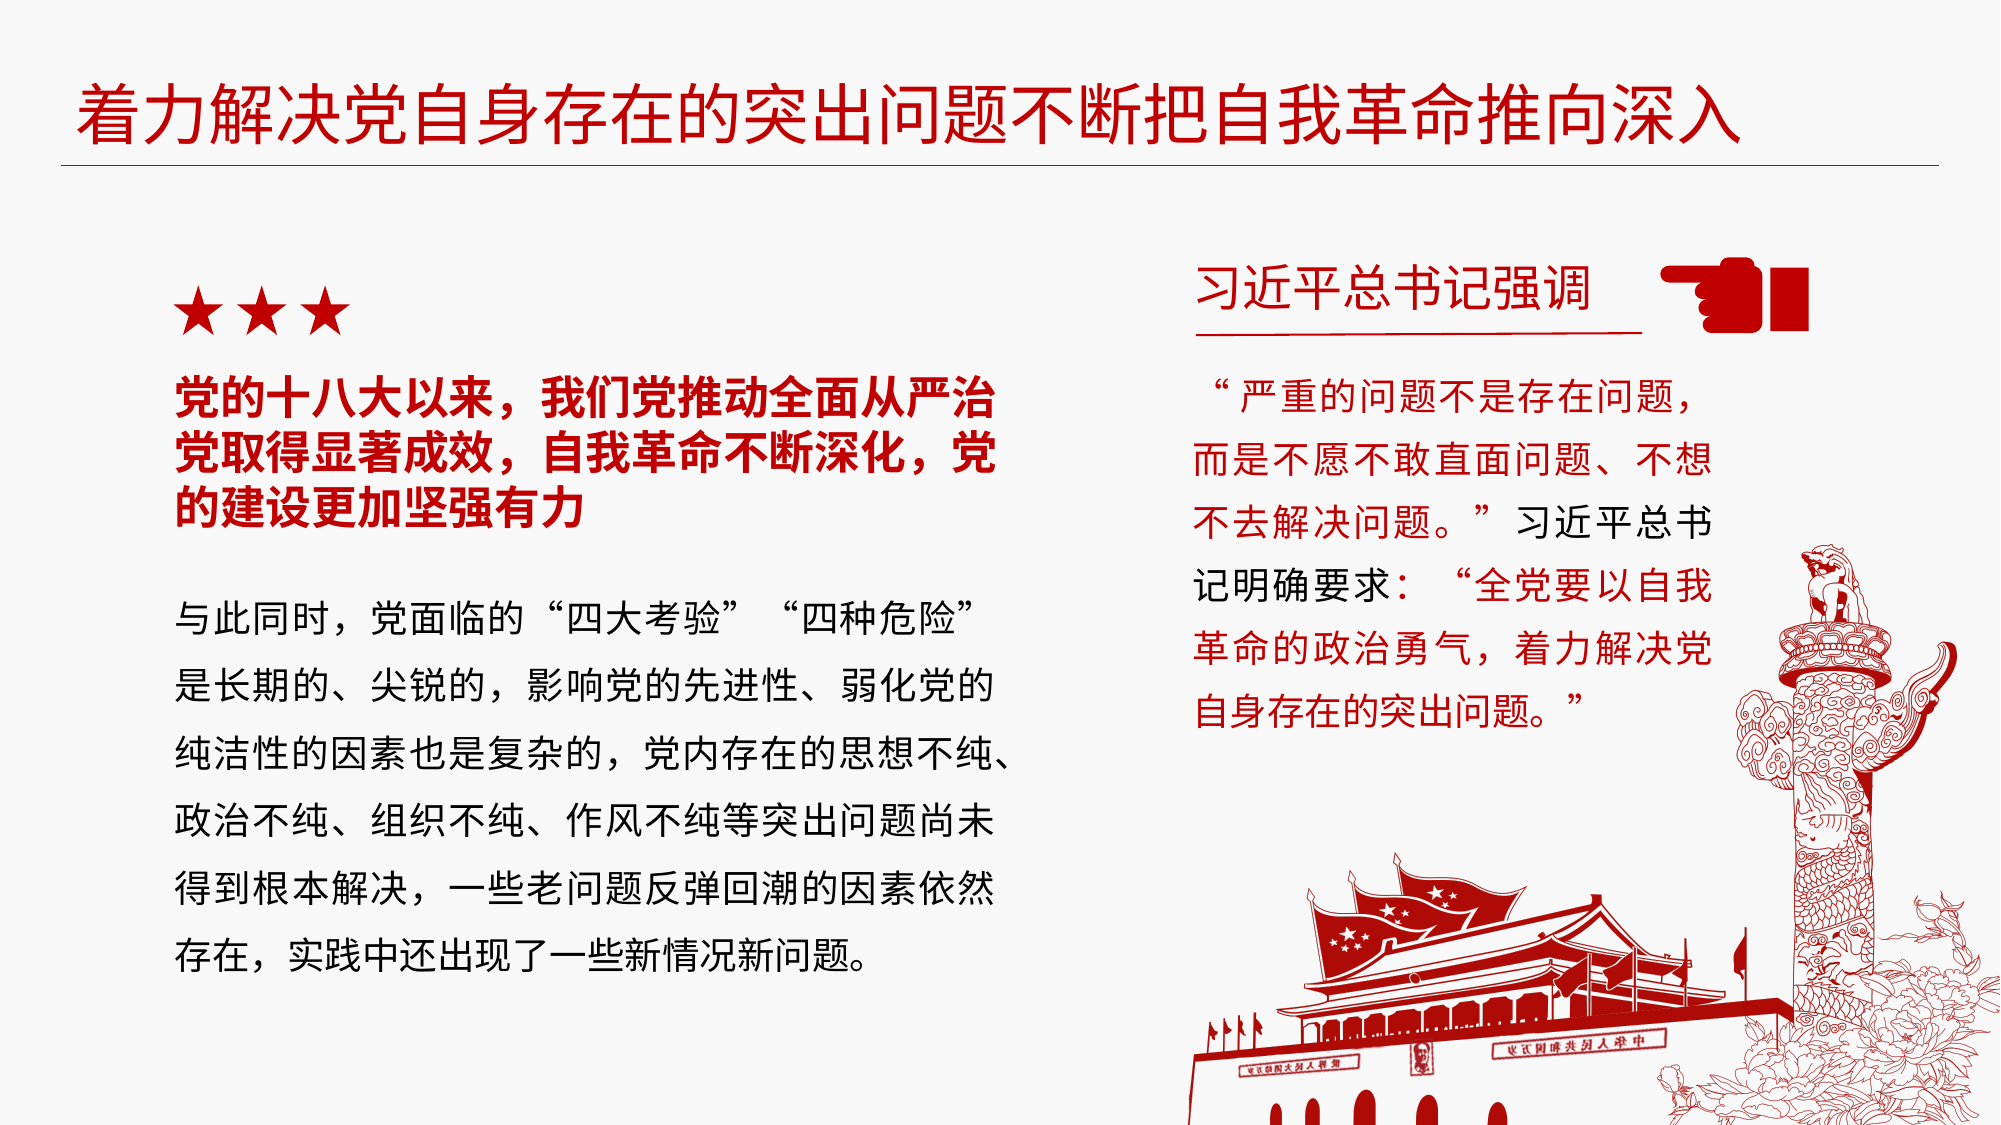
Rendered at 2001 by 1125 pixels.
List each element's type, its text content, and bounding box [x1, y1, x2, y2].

text_box 着力解决党自身存在的突出问题不断把自我革命推向深入 [60, 65, 1822, 161]
text_box [173, 285, 224, 336]
text_box 与此同时，党面临的“四大考验”“四种危险”是长期的、尖锐的，影响党的先进性、弱化党的纯洁性的因素也是复杂的，党内存在的思想不纯、政治不纯、组织不纯、作风不纯等突出问题尚未得到根本解决，一些老问题反弹回潮的因素依然存在，实践中还出现了一些新情况新问题。 [159, 564, 1010, 985]
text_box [1660, 257, 1809, 333]
text_box [236, 285, 287, 336]
picture [1152, 543, 2000, 1125]
text_box 习近平总书记强调 [1177, 249, 1744, 325]
text_box 党的十八大以来，我们党推动全面从严治党取得显著成效，自我革命不断深化，党的建设更加坚强有力 [159, 361, 1036, 542]
text_box [300, 285, 350, 336]
text_box “严重的问题不是存在问题，而是不愿不敢直面问题、不想不去解决问题。”习近平总书记明确要求：“全党要以自我革命的政治勇气，着力解决党自身存在的突出问题。” [1177, 347, 1729, 543]
